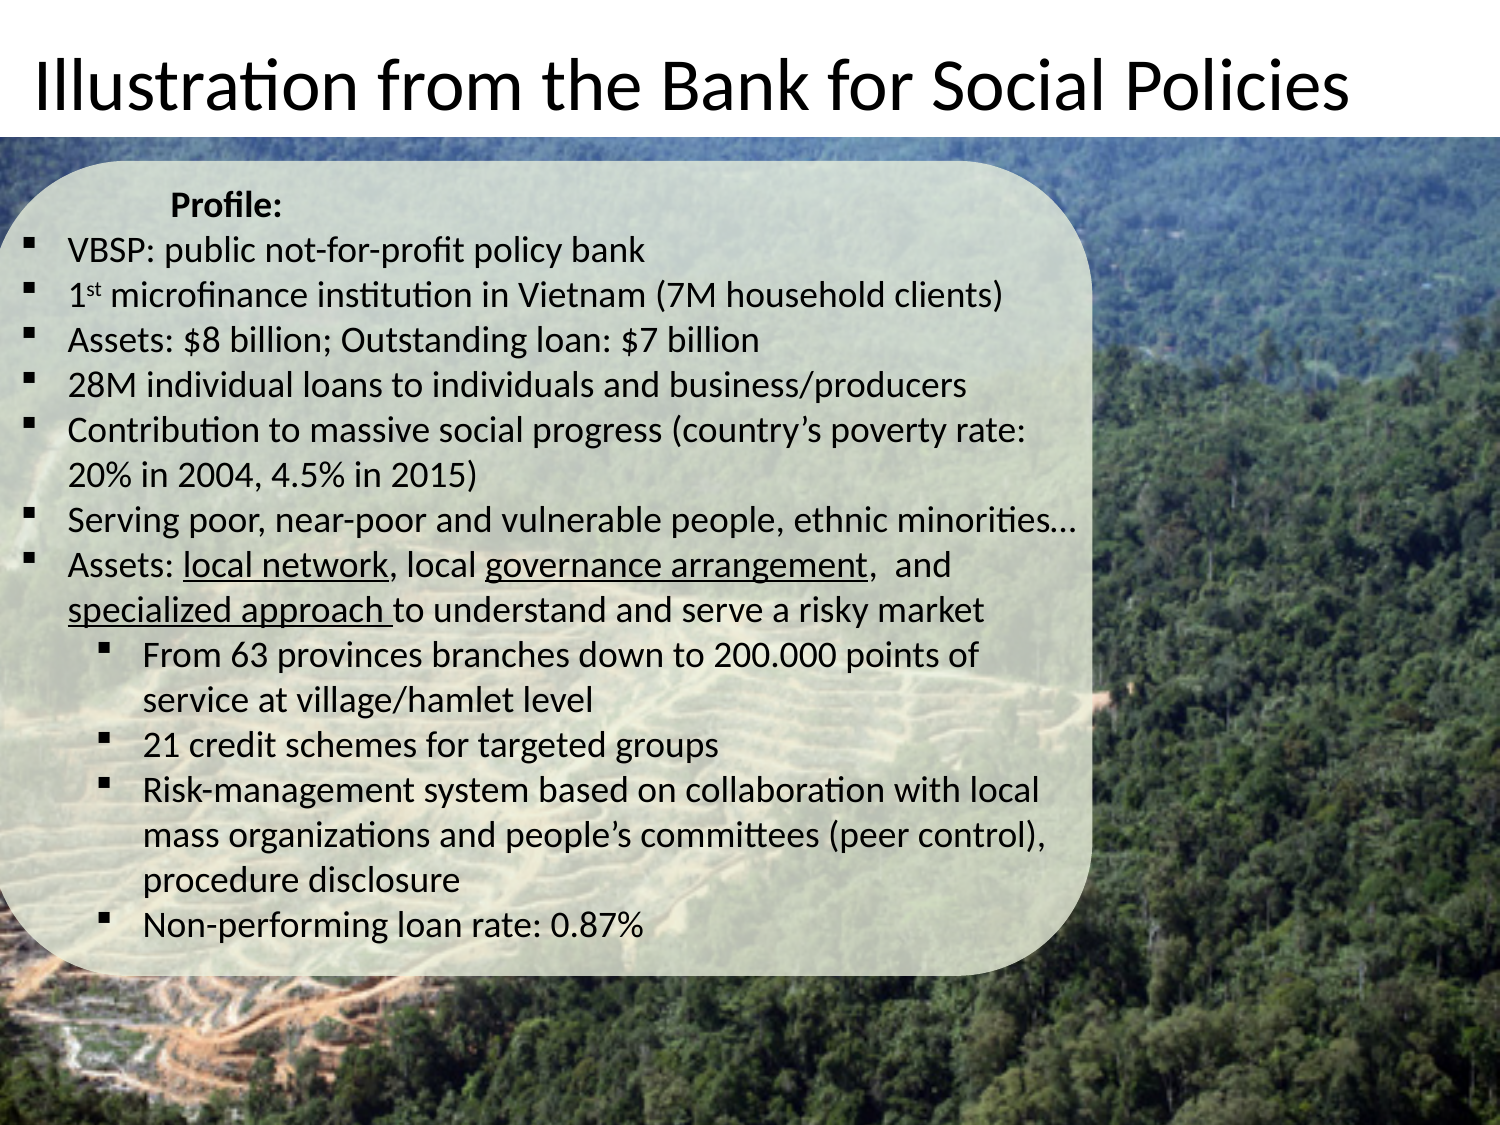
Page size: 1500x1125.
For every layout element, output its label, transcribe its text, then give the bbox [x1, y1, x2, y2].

text_box Illustration from the Bank for Social Policies [18, 27, 1500, 133]
picture [0, 136, 1500, 1125]
